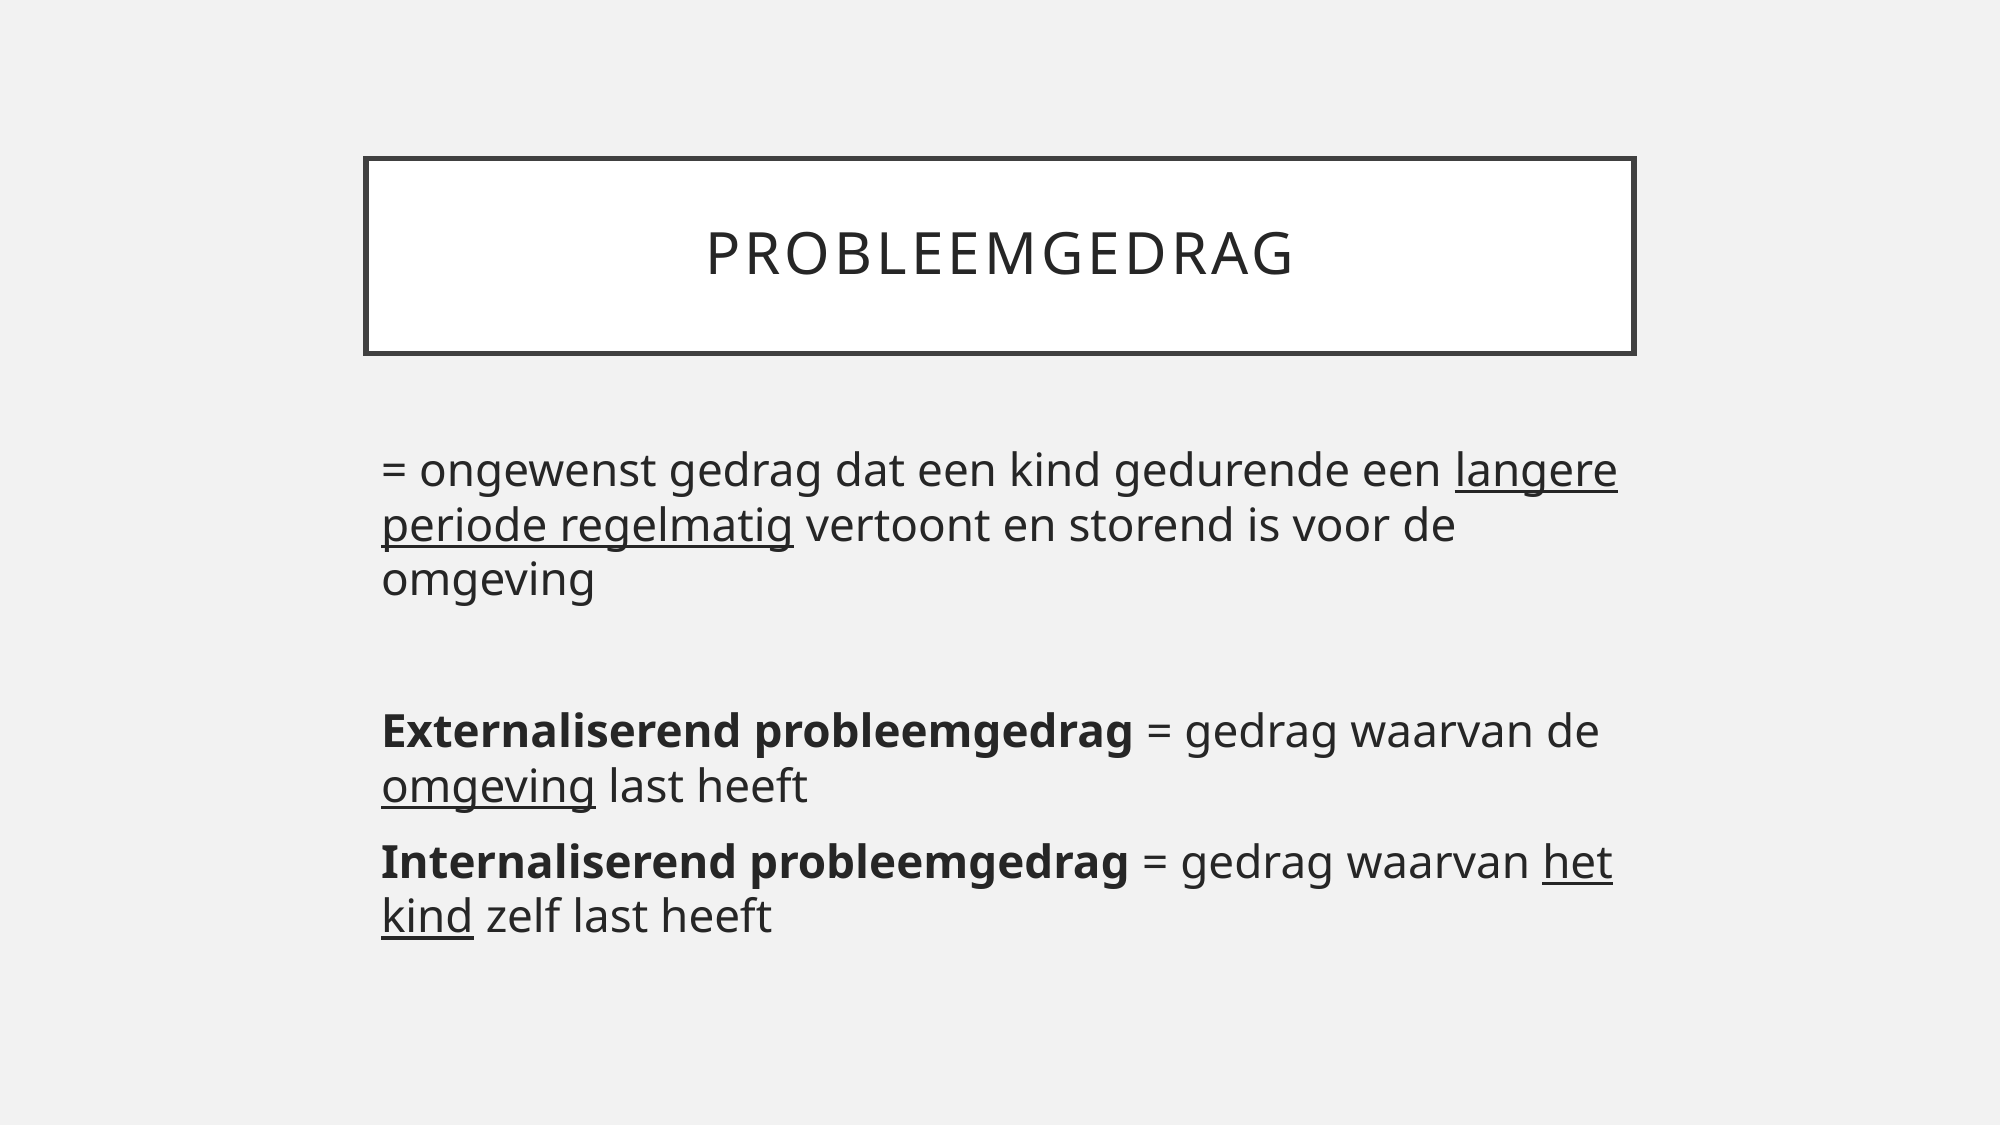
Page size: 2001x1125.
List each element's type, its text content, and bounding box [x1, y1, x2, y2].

title probleemgedrag [363, 156, 1637, 356]
list = ongewenst gedrag dat een kind gedurende een langere periode regelmatig vertoont en storend is voor de omgeving Externaliserend probleemgedrag = gedrag waarvan de omgeving last heeft Internaliserend probleemgedrag = gedrag waarvan het kind zelf last heeft [366, 432, 1634, 1105]
